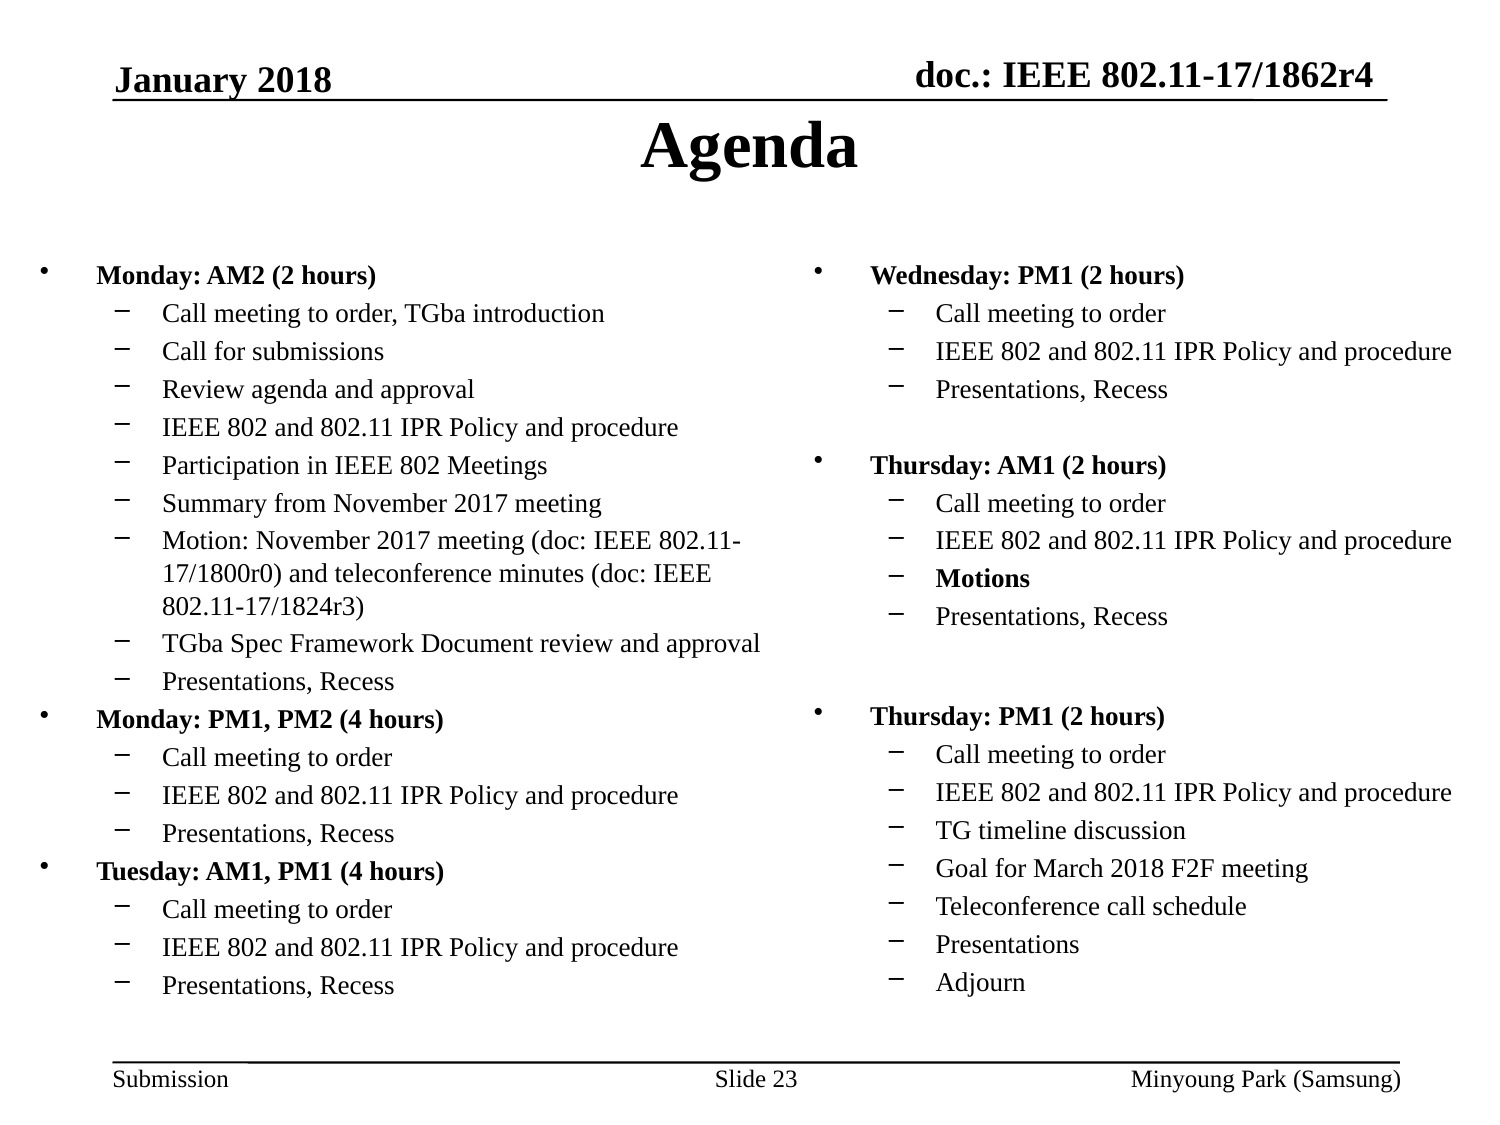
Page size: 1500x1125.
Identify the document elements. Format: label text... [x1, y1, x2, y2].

list Monday: AM2 (2 hours) Call meeting to order, TGba introduction Call for submissions Review agenda and approval IEEE 802 and 802.11 IPR Policy and procedure Participation in IEEE 802 Meetings Summary from November 2017 meeting Motion: November 2017 meeting (doc: IEEE 802.11-17/1800r0) and teleconference minutes (doc: IEEE 802.11-17/1824r3) TGba Spec Framework Document review and approval Presentations, Recess Monday: PM1, PM2 (4 hours) Call meeting to order IEEE 802 and 802.11 IPR Policy and procedure Presentations, Recess Tuesday: AM1, PM1 (4 hours) Call meeting to order IEEE 802 and 802.11 IPR Policy and procedure Presentations, Recess [24, 249, 798, 1063]
footer Minyoung Park (Samsung) [949, 1061, 1402, 1093]
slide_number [114, 54, 335, 101]
slide_number Slide 23 [712, 1061, 800, 1093]
title Agenda [112, 112, 1388, 171]
list Wednesday: PM1 (2 hours) Call meeting to order IEEE 802 and 802.11 IPR Policy and procedure Presentations, Recess Thursday: AM1 (2 hours) Call meeting to order IEEE 802 and 802.11 IPR Policy and procedure Motions Presentations, Recess Thursday: PM1 (2 hours) Call meeting to order IEEE 802 and 802.11 IPR Policy and procedure TG timeline discussion Goal for March 2018 F2F meeting Teleconference call schedule Presentations Adjourn [798, 249, 1499, 1063]
